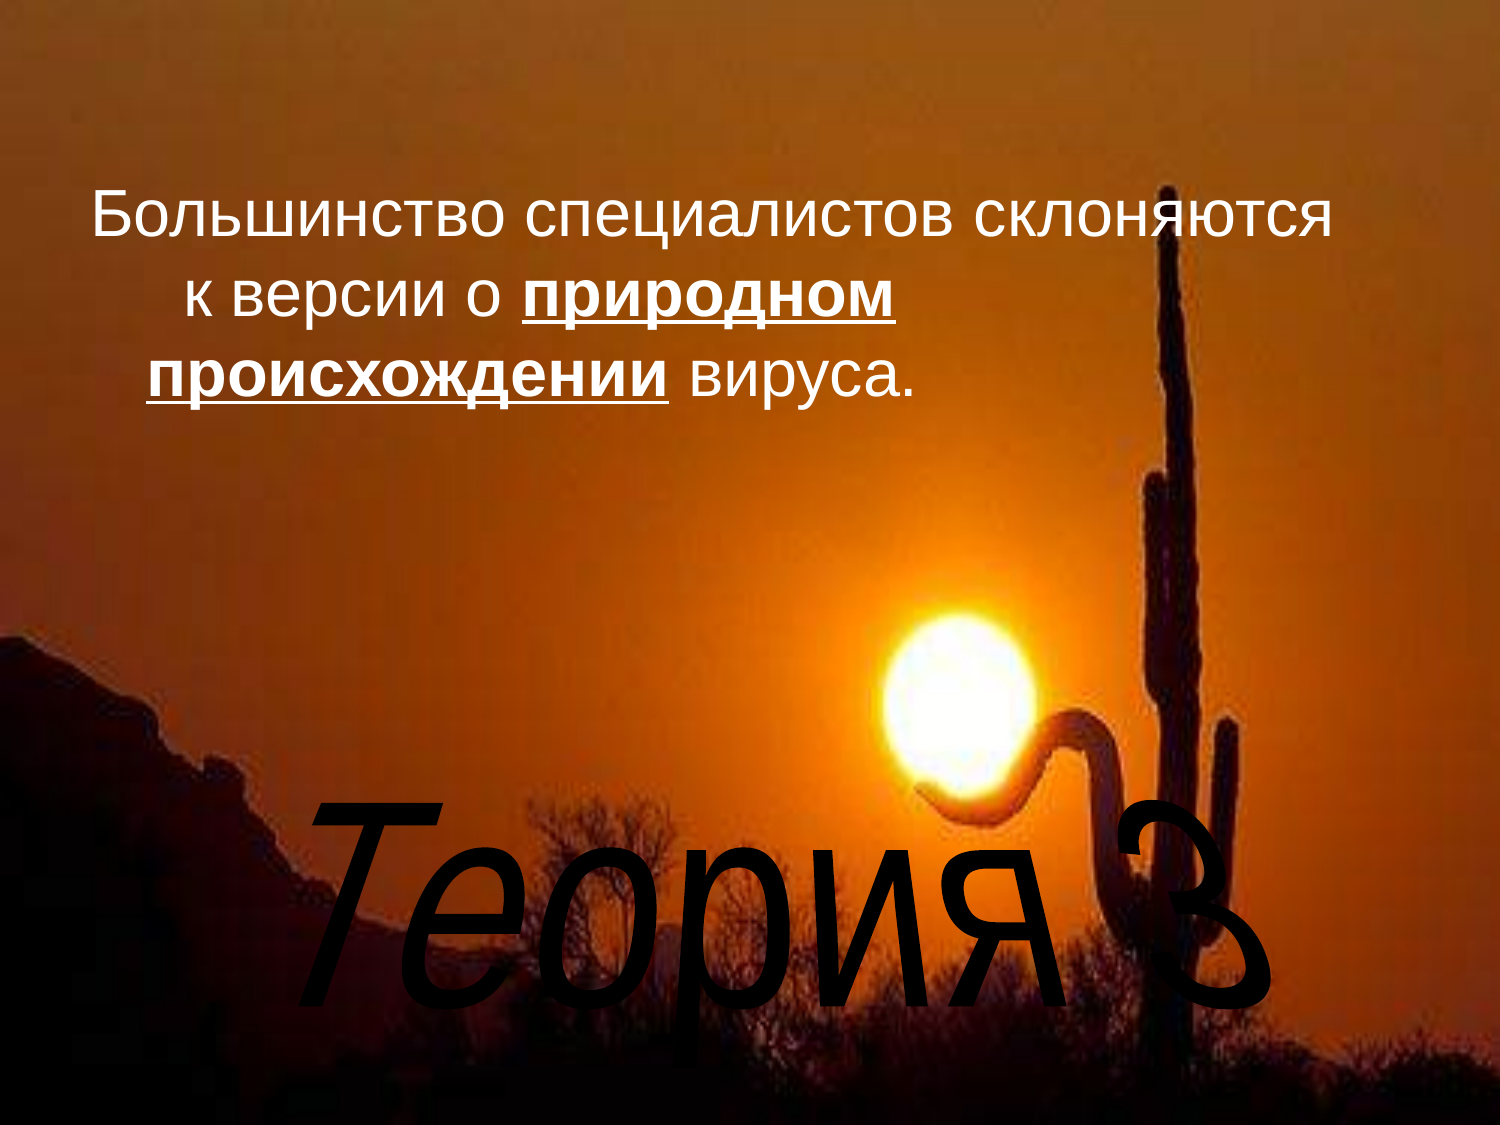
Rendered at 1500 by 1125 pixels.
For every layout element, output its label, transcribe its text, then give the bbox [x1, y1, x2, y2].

picture [0, 0, 1500, 1125]
list Большинство специалистов склоняются к версии о природном происхождении вируса. [74, 162, 1438, 513]
